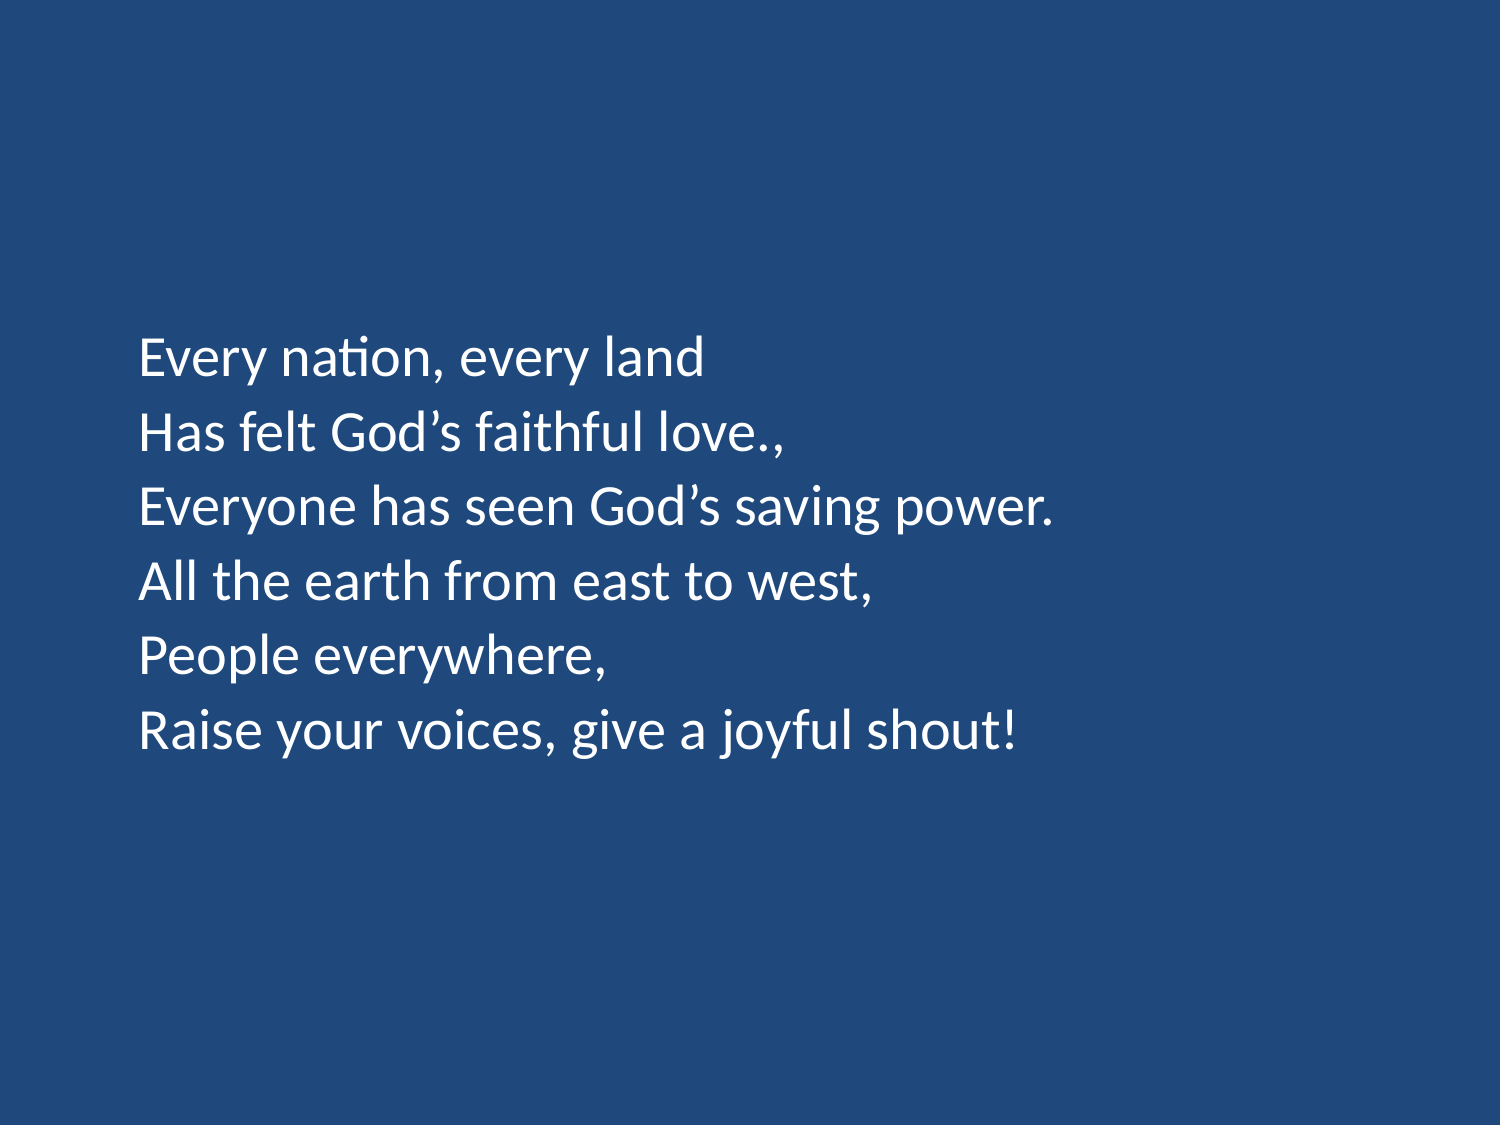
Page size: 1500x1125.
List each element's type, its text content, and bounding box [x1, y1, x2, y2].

list Every nation, every land Has felt God’s faithful love., Everyone has seen God’s saving power. All the earth from east to west, People everywhere, Raise your voices, give a joyful shout! [123, 318, 1450, 807]
